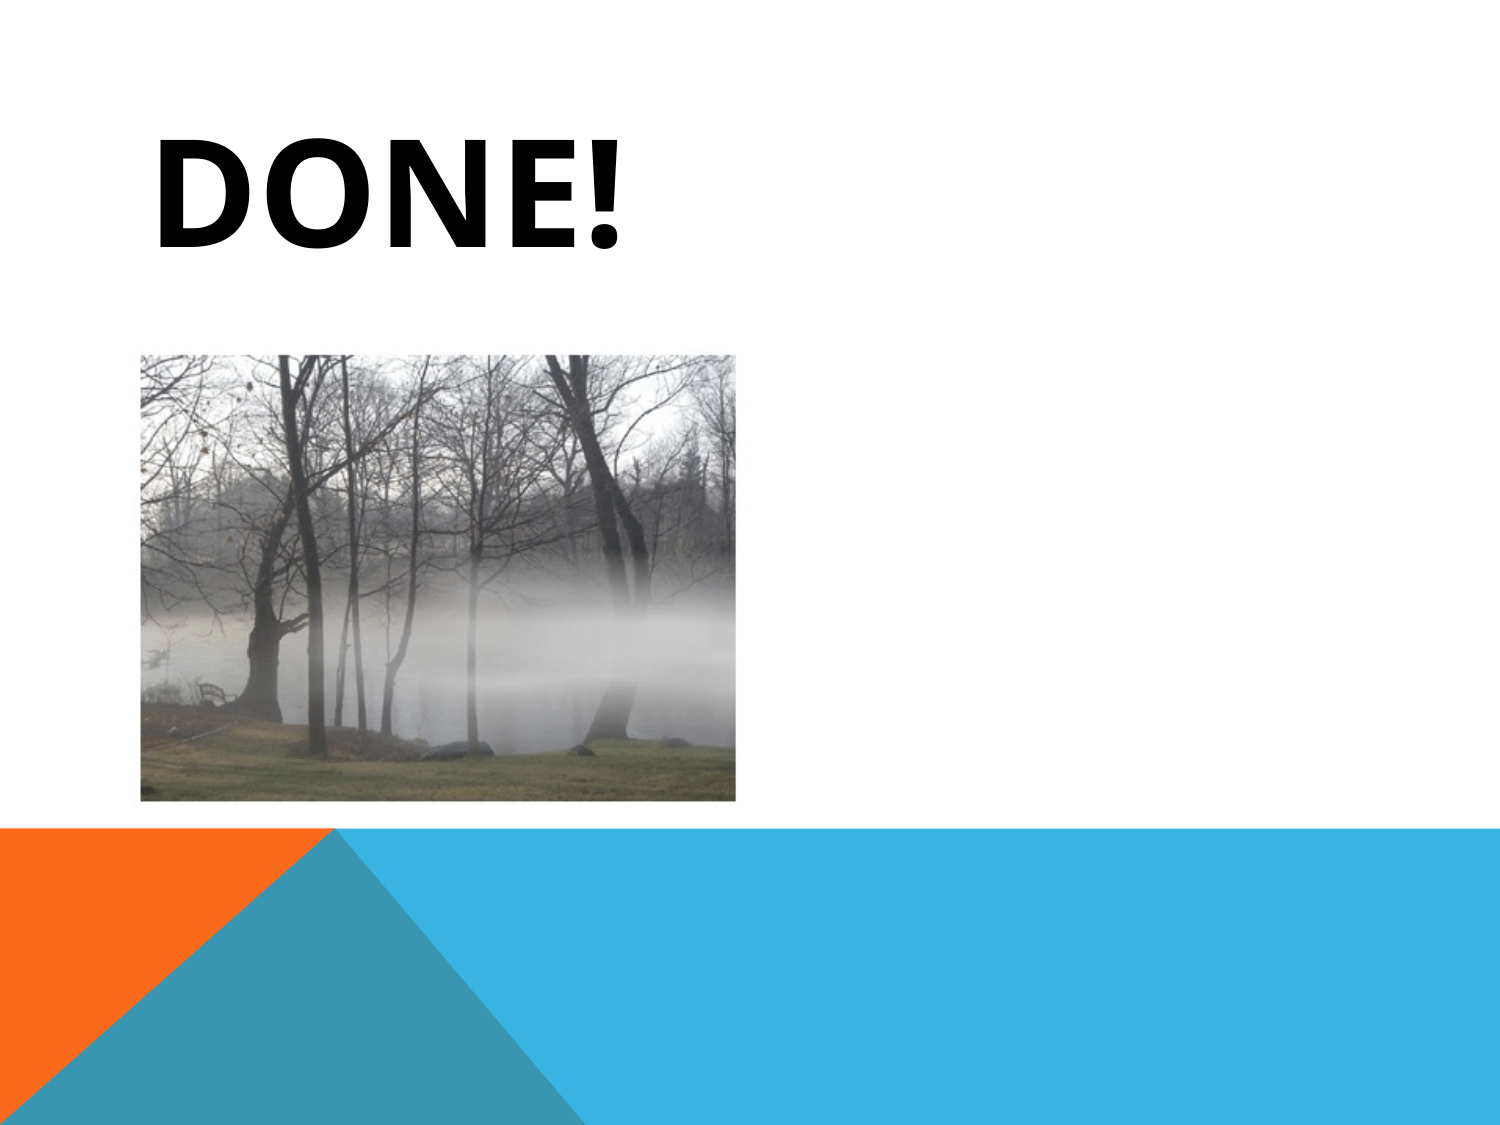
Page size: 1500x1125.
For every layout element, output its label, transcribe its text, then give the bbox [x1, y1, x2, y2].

list DONE! [132, 90, 1367, 678]
picture [133, 349, 747, 808]
